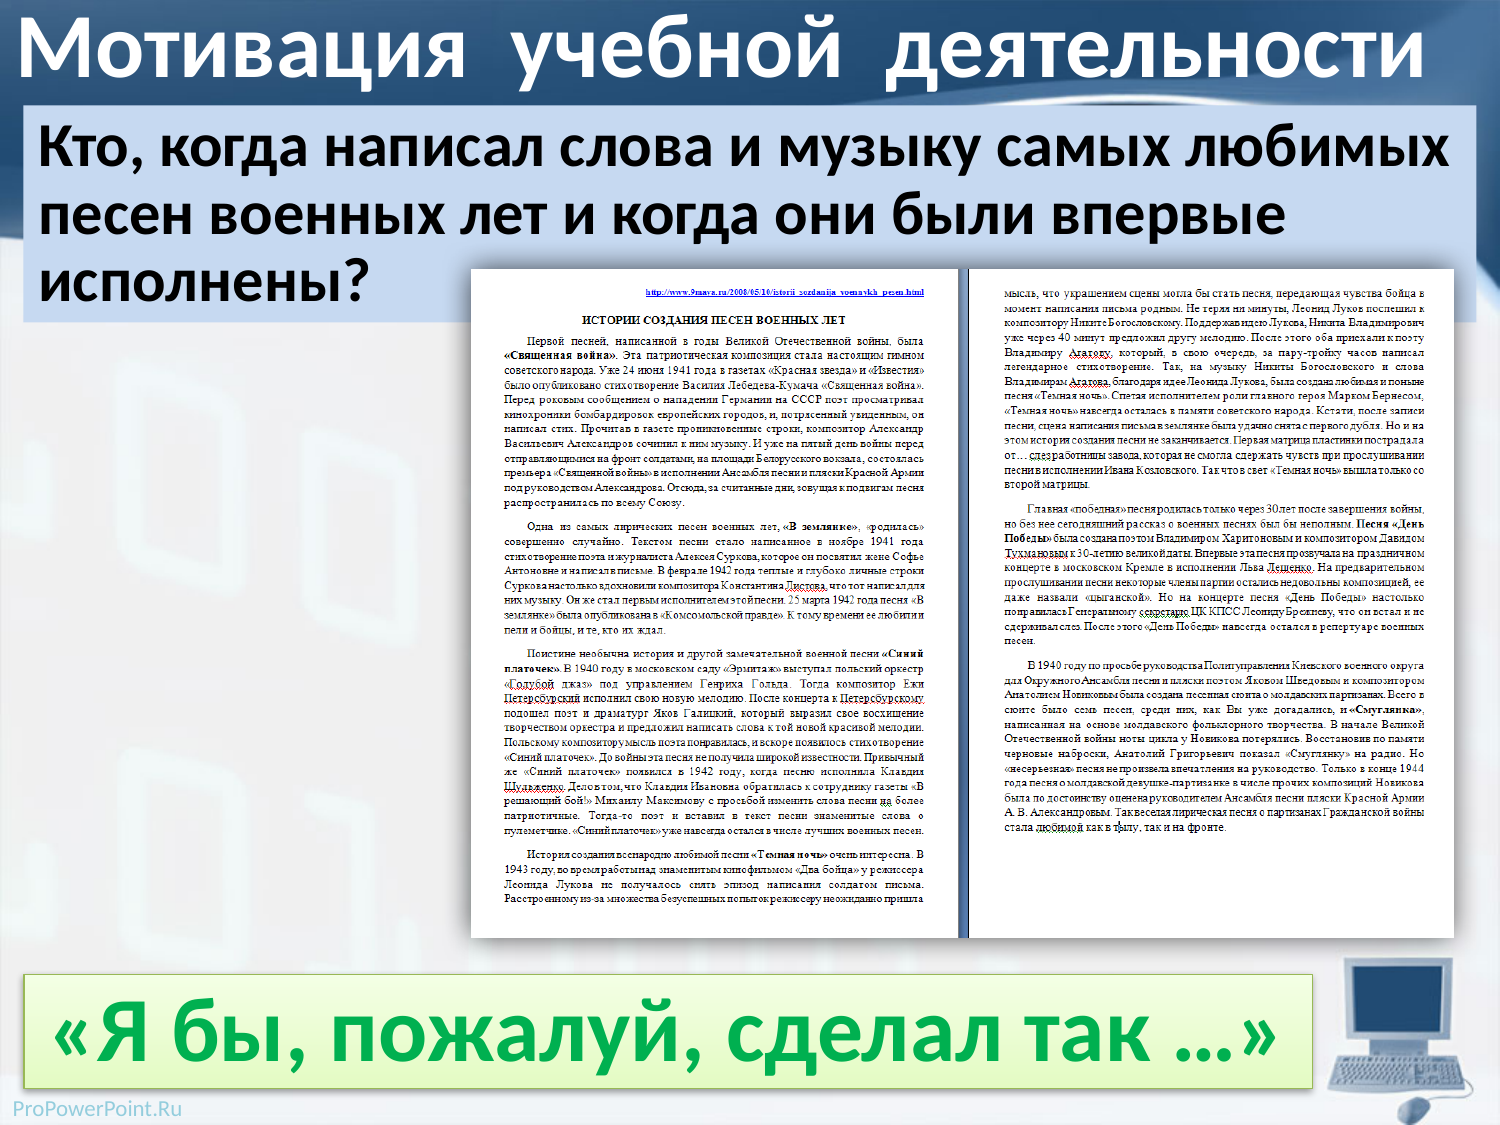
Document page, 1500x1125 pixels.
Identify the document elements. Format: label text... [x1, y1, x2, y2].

picture [0, 0, 1500, 1125]
text_box «Я бы, пожалуй, сделал так …» [23, 974, 1313, 1089]
title Мотивация учебной деятельности [0, 0, 1477, 105]
text_box Кто, когда написал слова и музыку самых любимых песен военных лет и когда они были впервые исполнены? [23, 105, 1477, 323]
